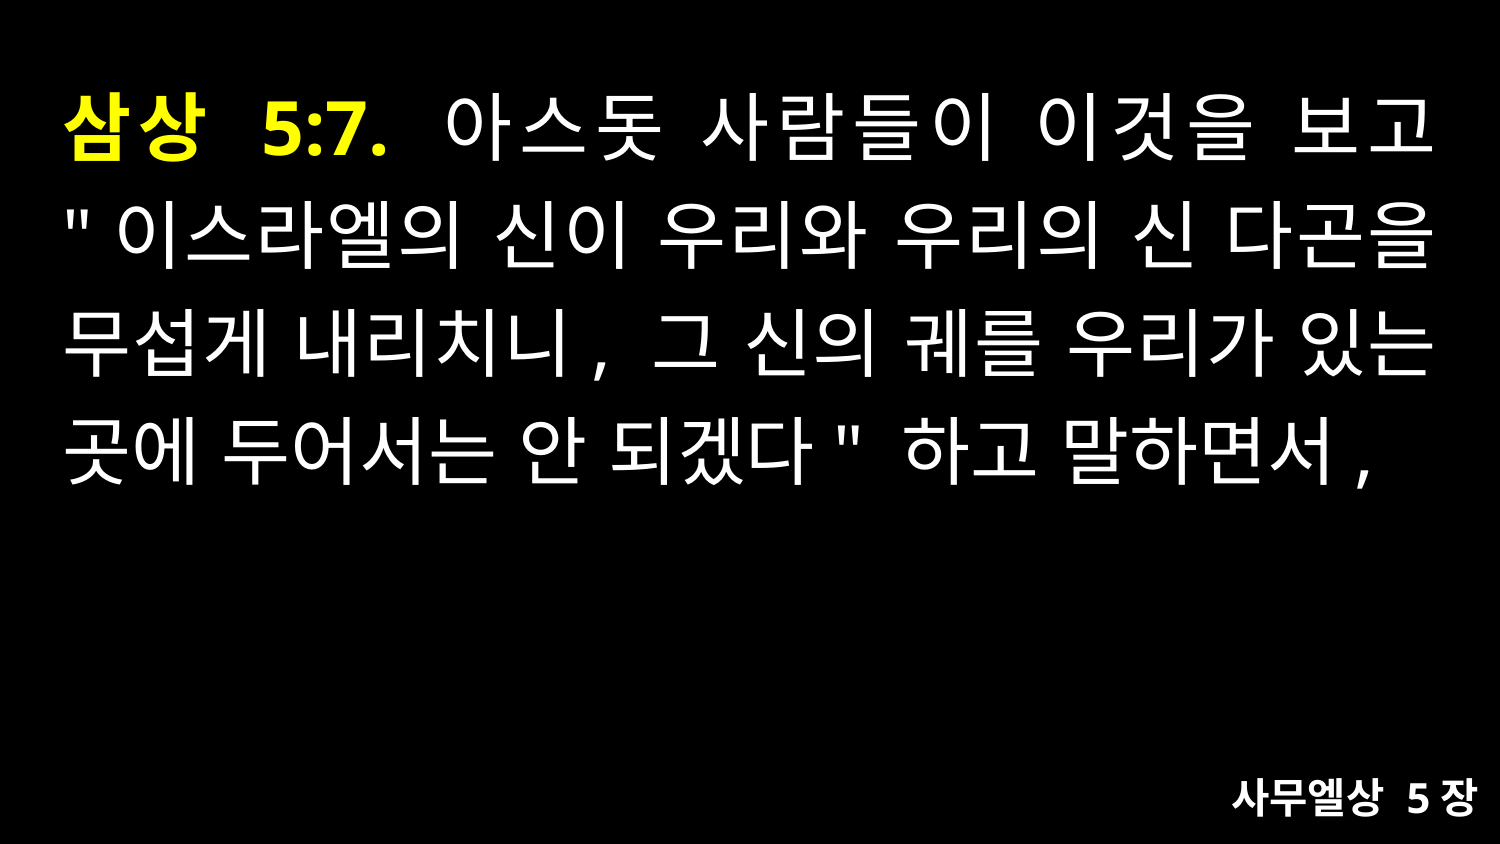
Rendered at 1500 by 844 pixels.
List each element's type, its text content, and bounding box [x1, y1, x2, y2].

title 삼상 5:7. 아스돗 사람들이 이것을 보고 "이스라엘의 신이 우리와 우리의 신 다곤을 무섭게 내리치니, 그 신의 궤를 우리가 있는 곳에 두어서는 안 되겠다" 하고 말하면서, [0, 0, 1500, 844]
subtitle 사무엘상 5장 [916, 770, 1500, 844]
